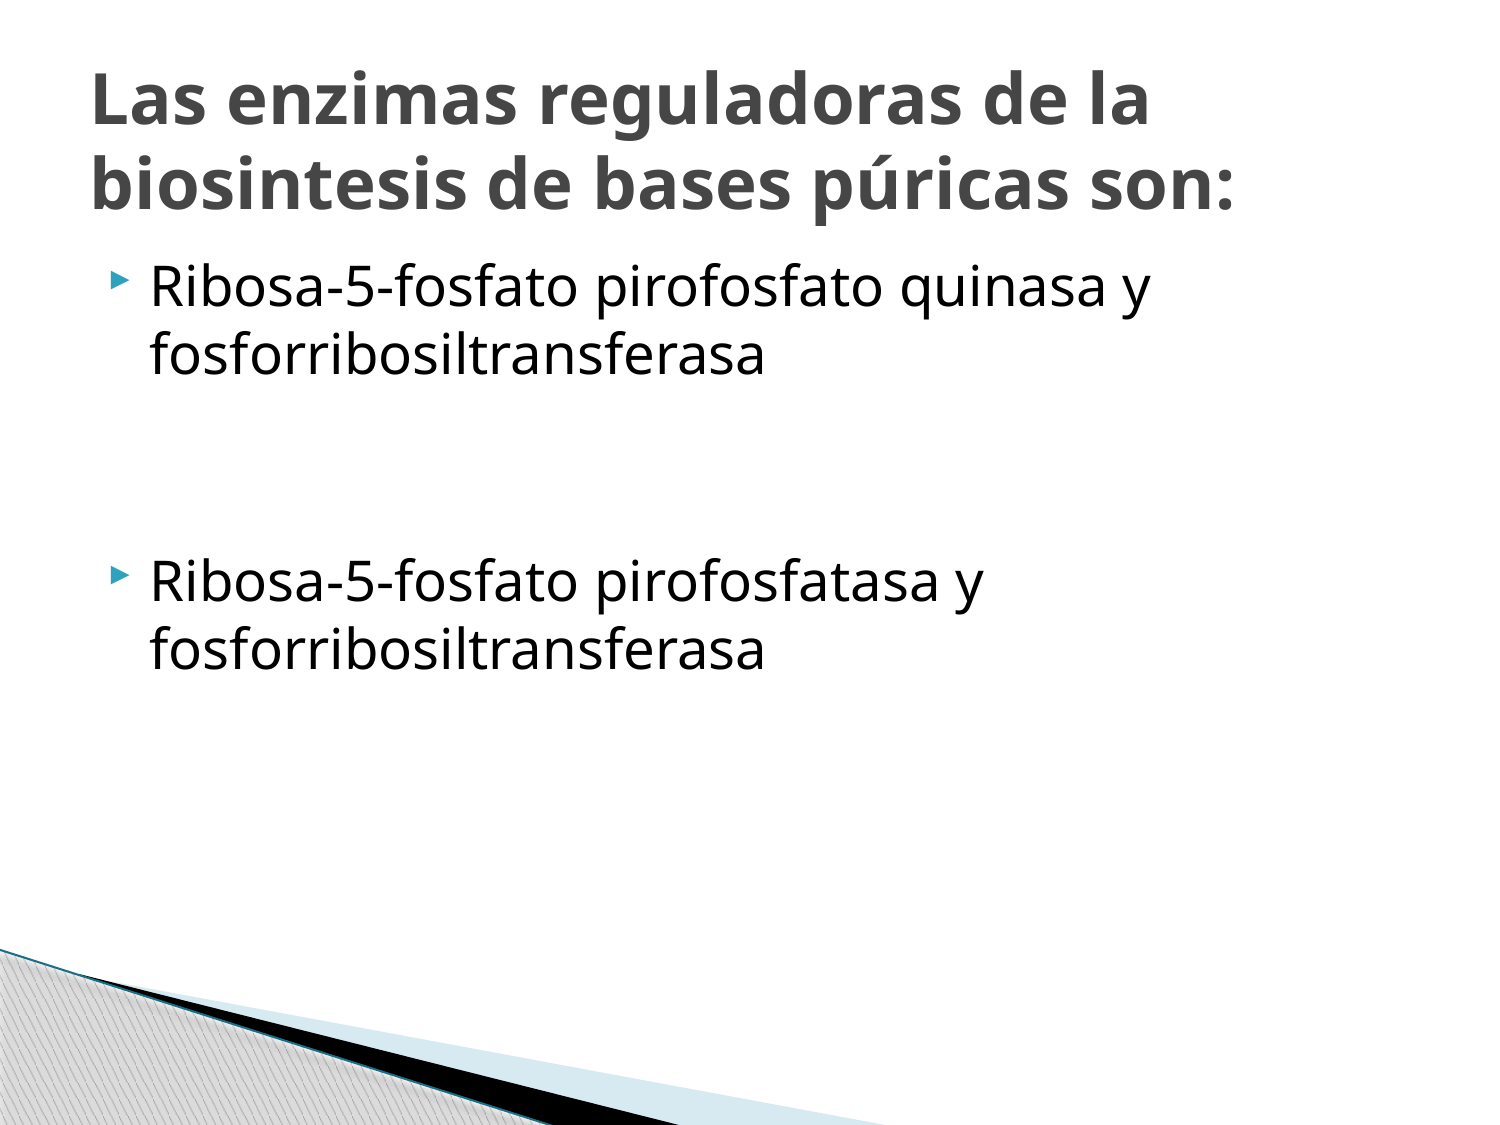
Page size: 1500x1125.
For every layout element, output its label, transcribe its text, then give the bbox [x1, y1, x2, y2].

title Las enzimas reguladoras de la biosintesis de bases púricas son: [75, 45, 1425, 233]
list Ribosa-5-fosfato pirofosfato quinasa y fosforribosiltransferasa Ribosa-5-fosfato pirofosfatasa y fosforribosiltransferasa [75, 243, 1425, 986]
